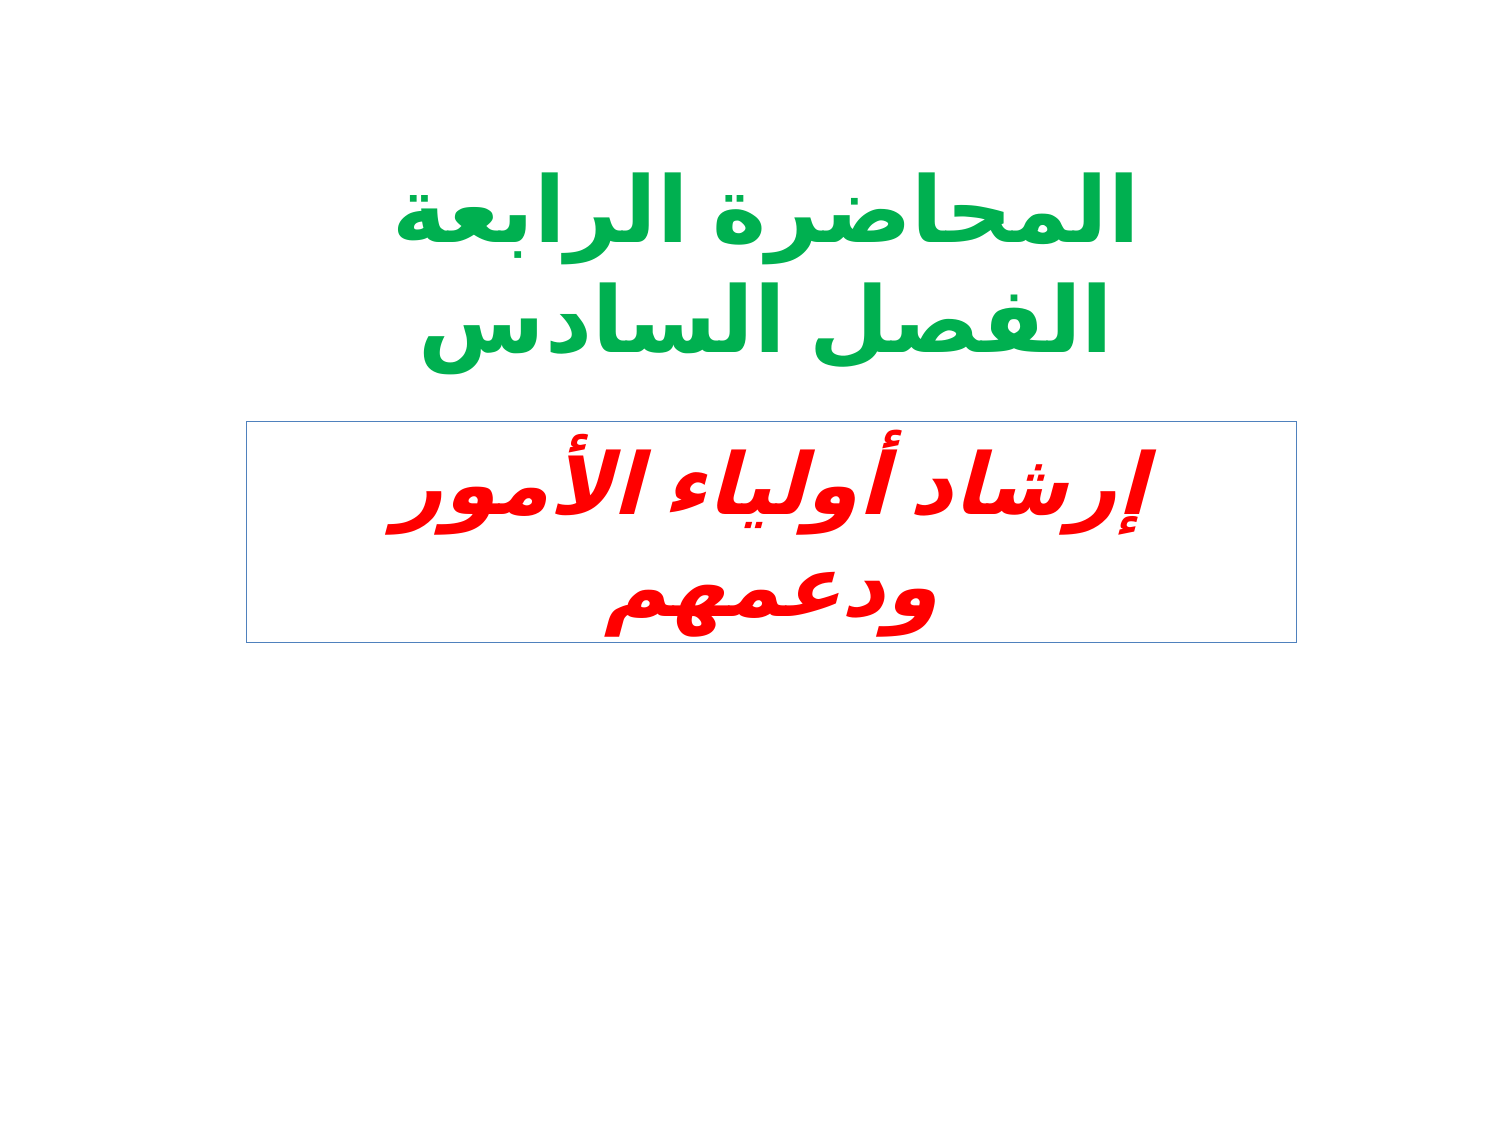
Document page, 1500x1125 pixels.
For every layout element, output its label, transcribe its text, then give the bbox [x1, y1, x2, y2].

title المحاضرة الرابعة الفصل السادس [128, 140, 1404, 382]
subtitle إرشاد أولياء الأمور ودعمهم [246, 421, 1297, 643]
